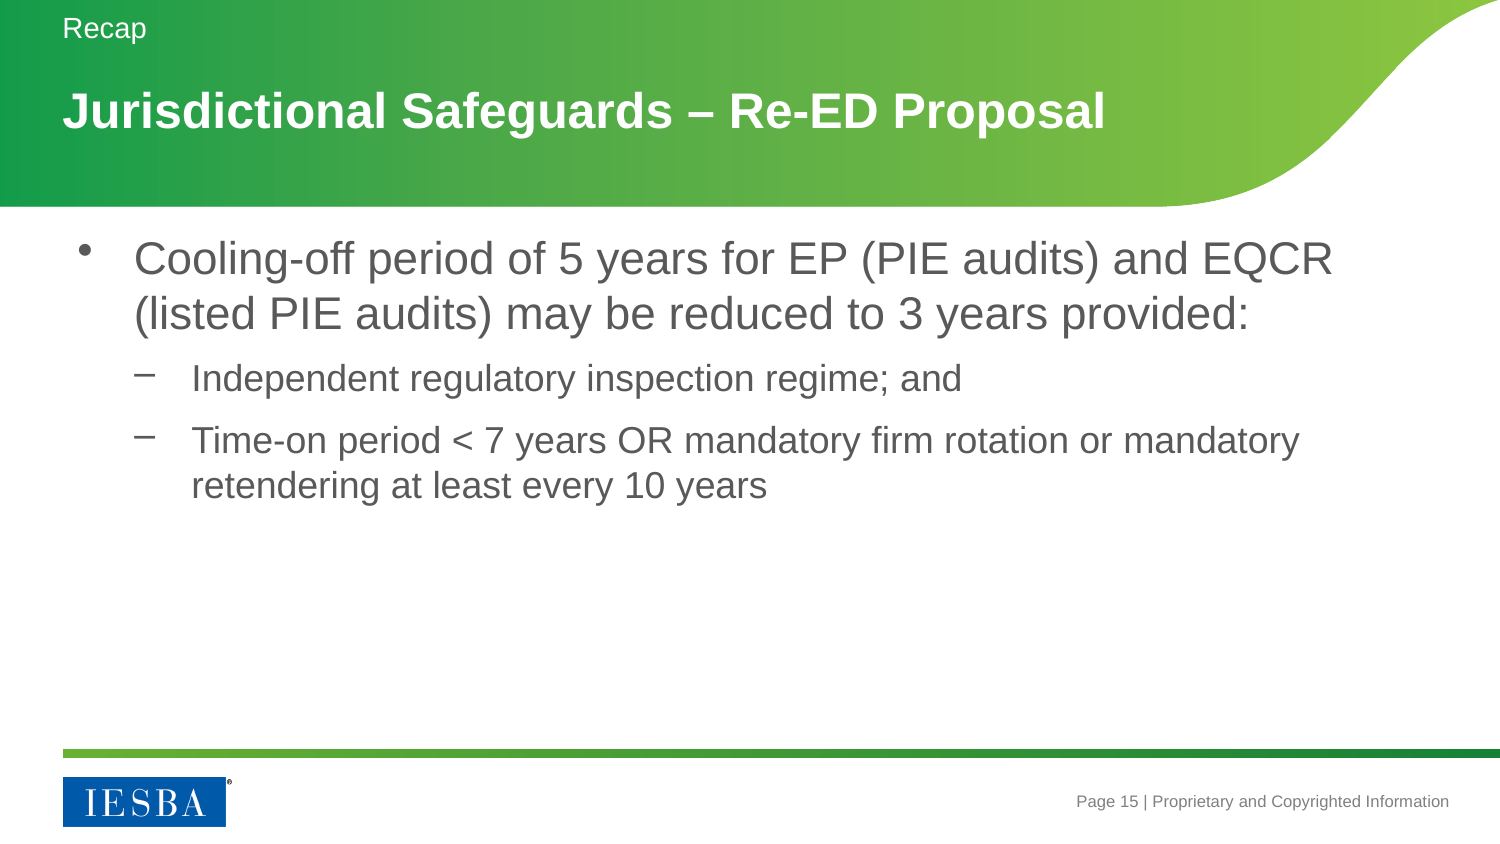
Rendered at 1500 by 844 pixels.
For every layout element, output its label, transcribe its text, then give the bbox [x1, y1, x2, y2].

subtitle Recap [62, 9, 500, 38]
picture [63, 777, 232, 827]
list Cooling-off period of 5 years for EP (PIE audits) and EQCR (listed PIE audits) may be reduced to 3 years provided: Independent regulatory inspection regime; and Time-on period < 7 years OR mandatory firm rotation or mandatory retendering at least every 10 years [62, 220, 1450, 724]
title Jurisdictional Safeguards – Re-ED Proposal [62, 75, 1300, 142]
picture [0, 0, 1500, 207]
